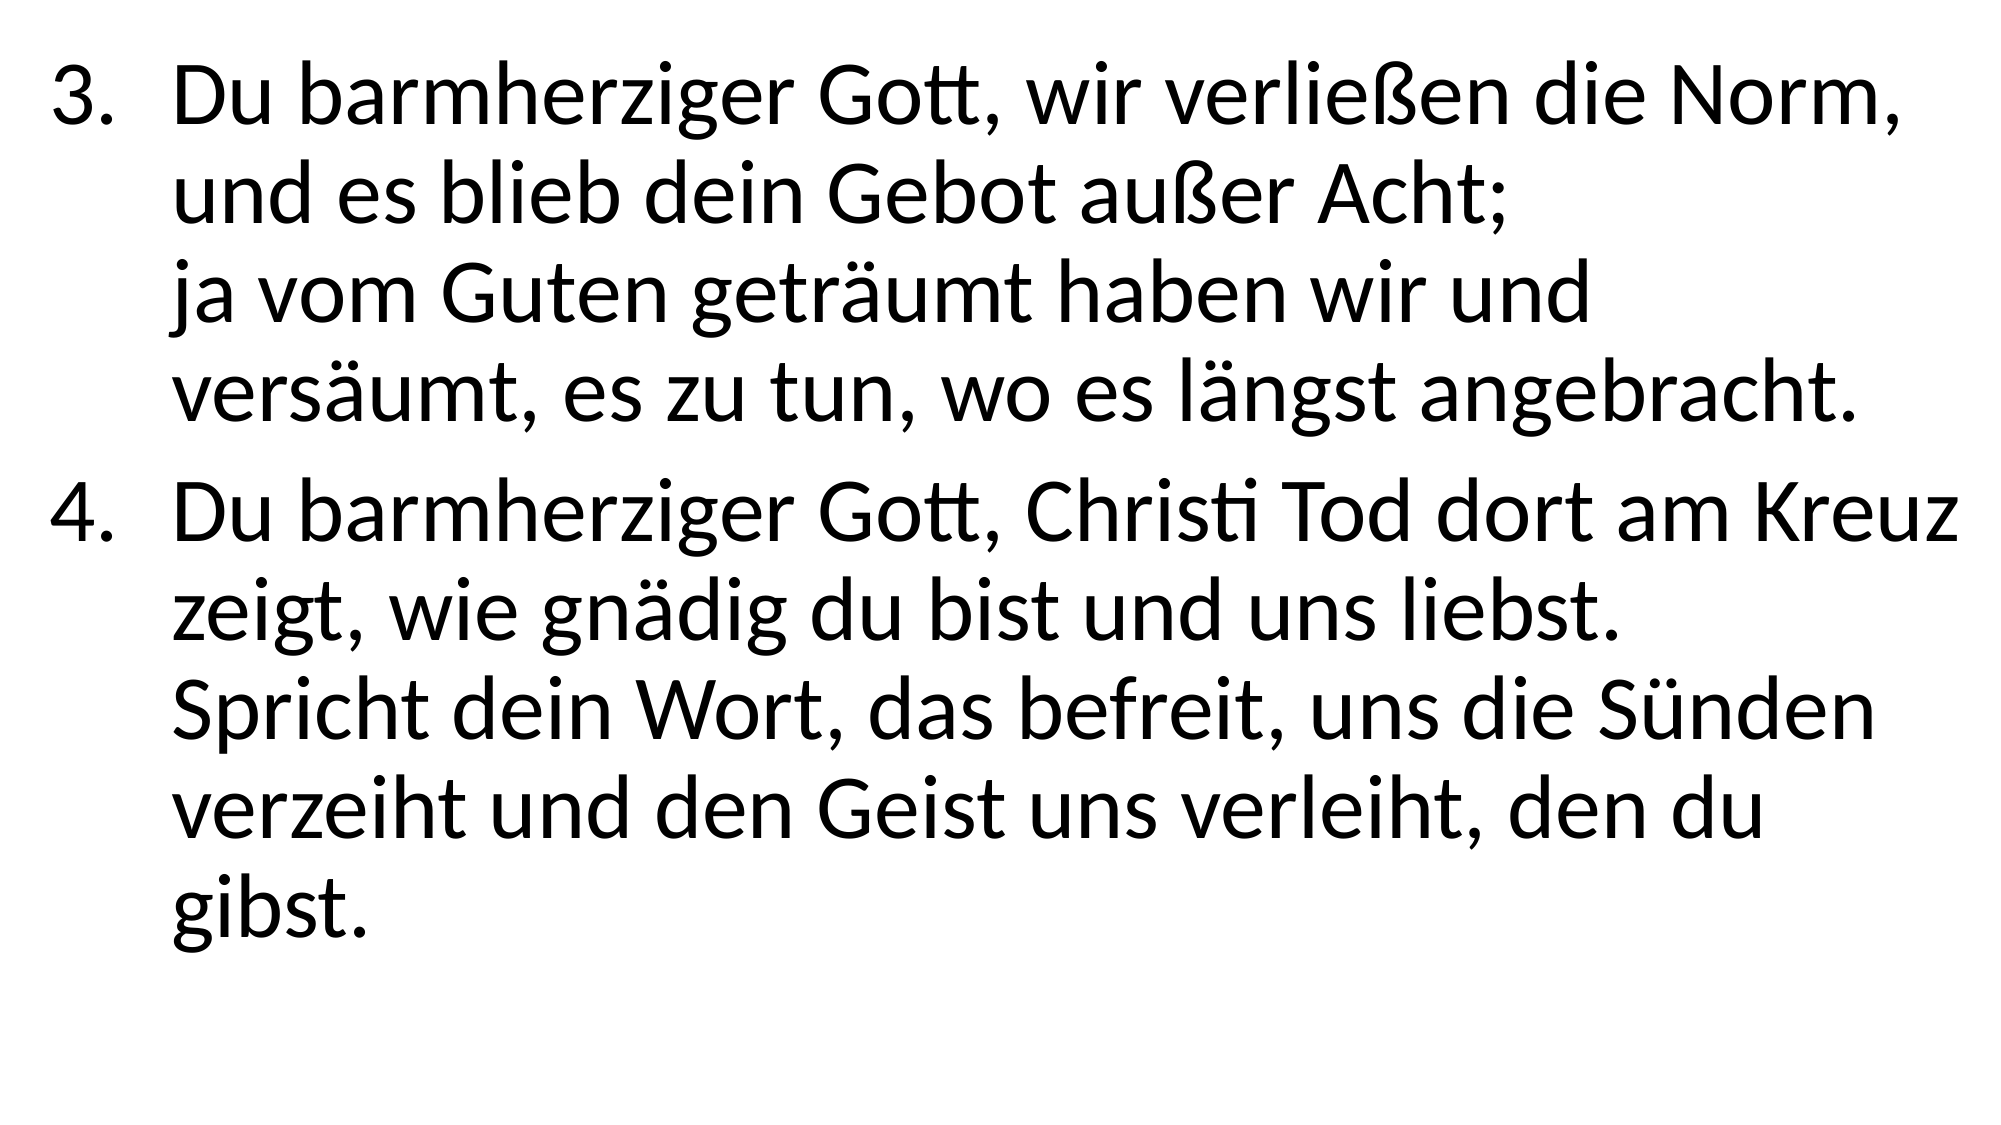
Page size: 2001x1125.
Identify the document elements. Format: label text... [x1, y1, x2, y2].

list Du barmherziger Gott, wir verließen die Norm, und es blieb dein Gebot außer Acht; ja vom Guten geträumt haben wir und versäumt, es zu tun, wo es längst angebracht. Du barmherziger Gott, Christi Tod dort am Kreuz zeigt, wie gnädig du bist und uns liebst. Spricht dein Wort, das befreit, uns die Sünden verzeiht und den Geist uns verleiht, den du gibst. [34, 37, 2000, 1125]
